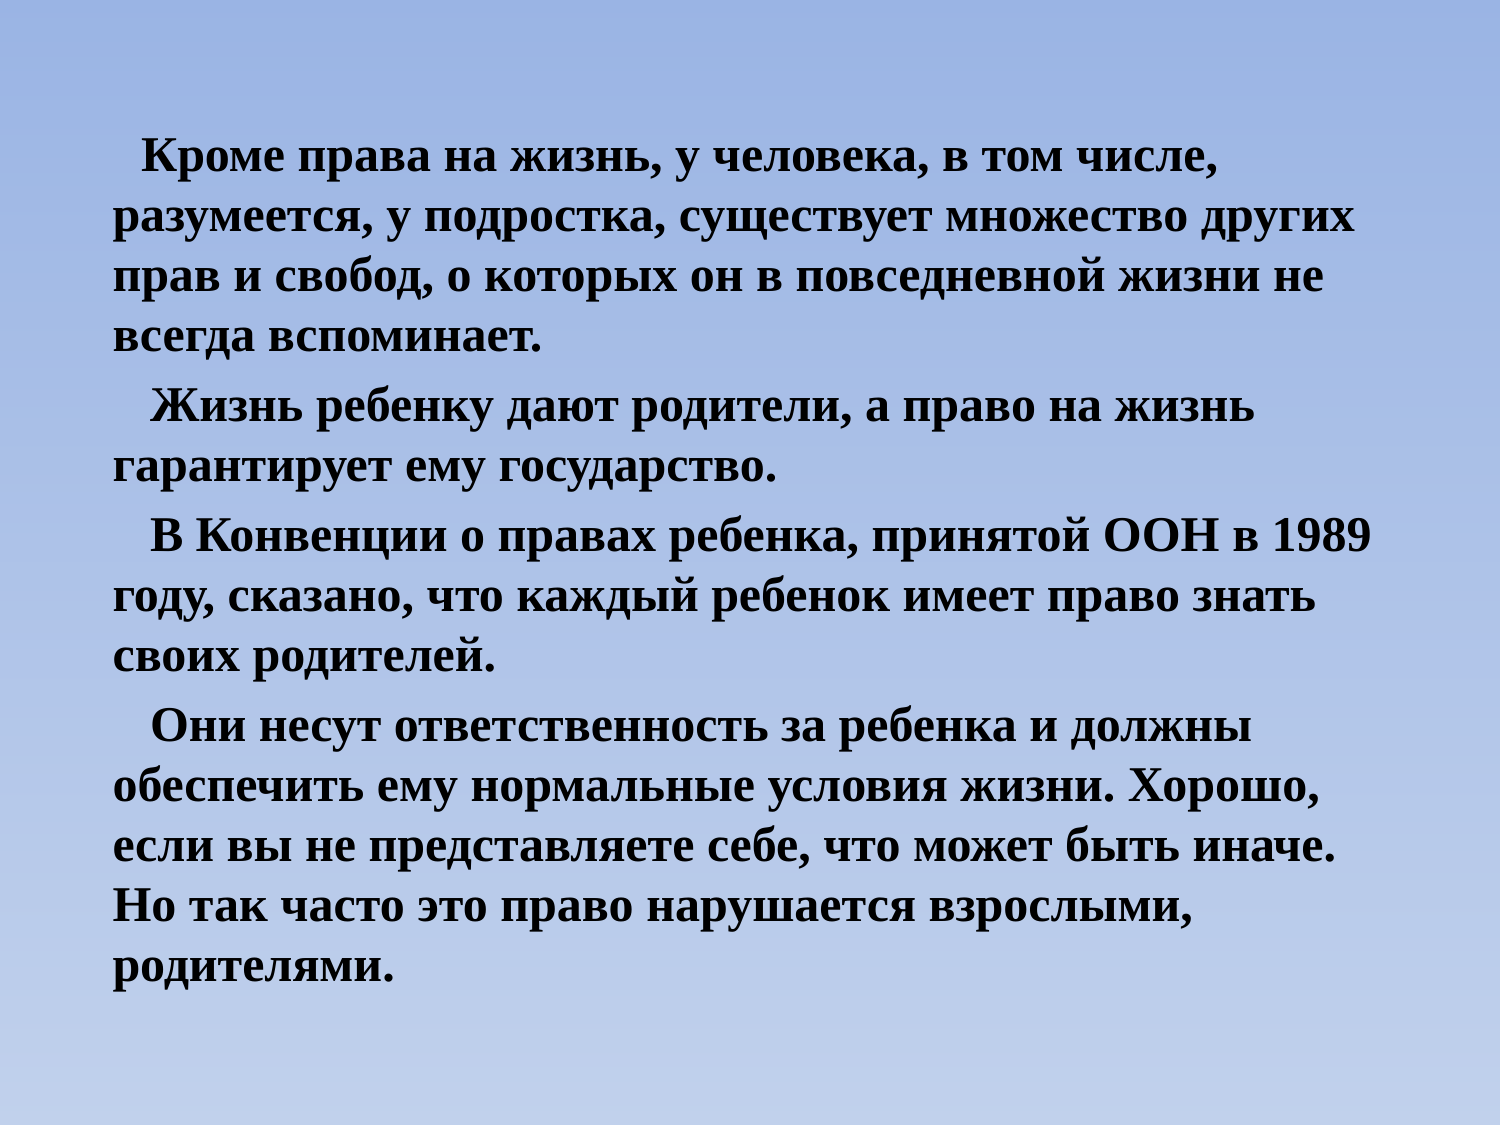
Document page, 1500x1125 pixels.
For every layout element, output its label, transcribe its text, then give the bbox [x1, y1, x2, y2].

list Кроме права на жизнь, у человека, в том числе, разумеется, у подростка, существует множество других прав и свобод, о которых он в повседневной жизни не всегда вспоминает. Жизнь ребенку дают родители, а право на жизнь гарантирует ему государство. В Конвенции о правах ребенка, принятой ООН в 1989 году, сказано, что каждый ребенок имеет право знать своих родителей. Они несут ответственность за ребенка и должны обеспечить ему нормальные условия жизни. Хорошо, если вы не представляете себе, что может быть иначе. Но так часто это право нарушается взрослыми, родителями. [75, 113, 1425, 1005]
